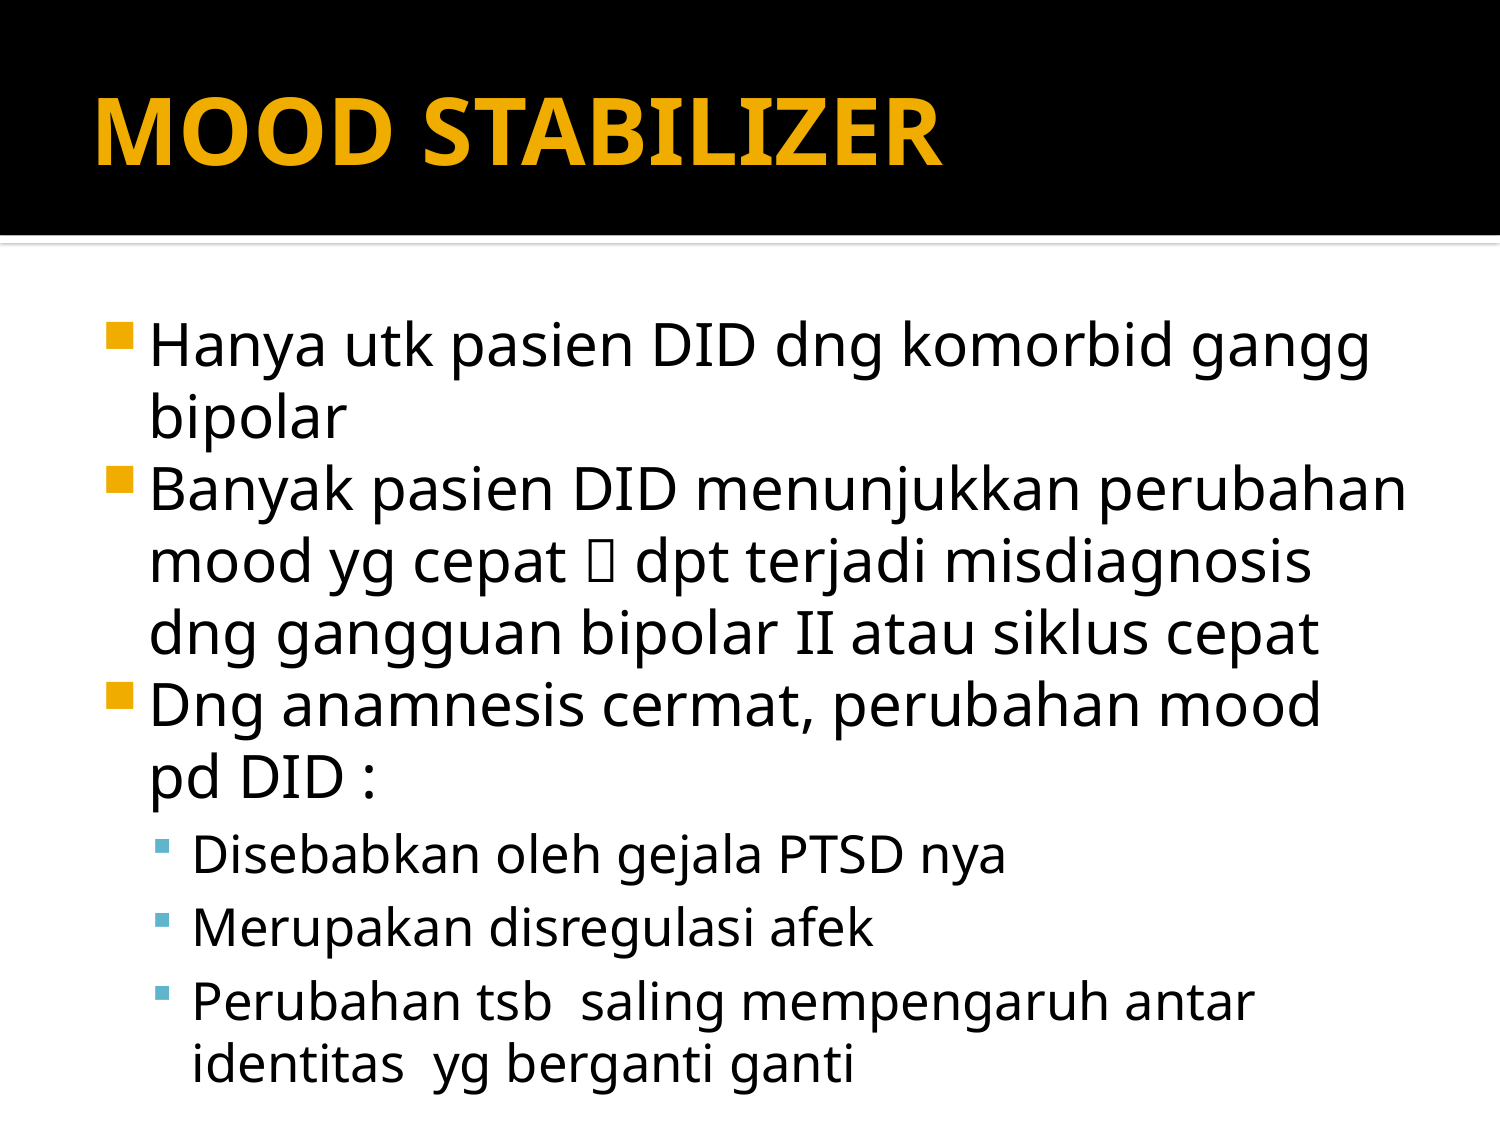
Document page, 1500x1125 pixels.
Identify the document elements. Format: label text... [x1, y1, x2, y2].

list Hanya utk pasien DID dng komorbid gangg bipolar Banyak pasien DID menunjukkan perubahan mood yg cepat  dpt terjadi misdiagnosis dng gangguan bipolar II atau siklus cepat Dng anamnesis cermat, perubahan mood pd DID : Disebabkan oleh gejala PTSD nya Merupakan disregulasi afek Perubahan tsb saling mempengaruh antar identitas yg berganti ganti [75, 291, 1425, 1125]
title MOOD STABILIZER [75, 25, 1425, 231]
